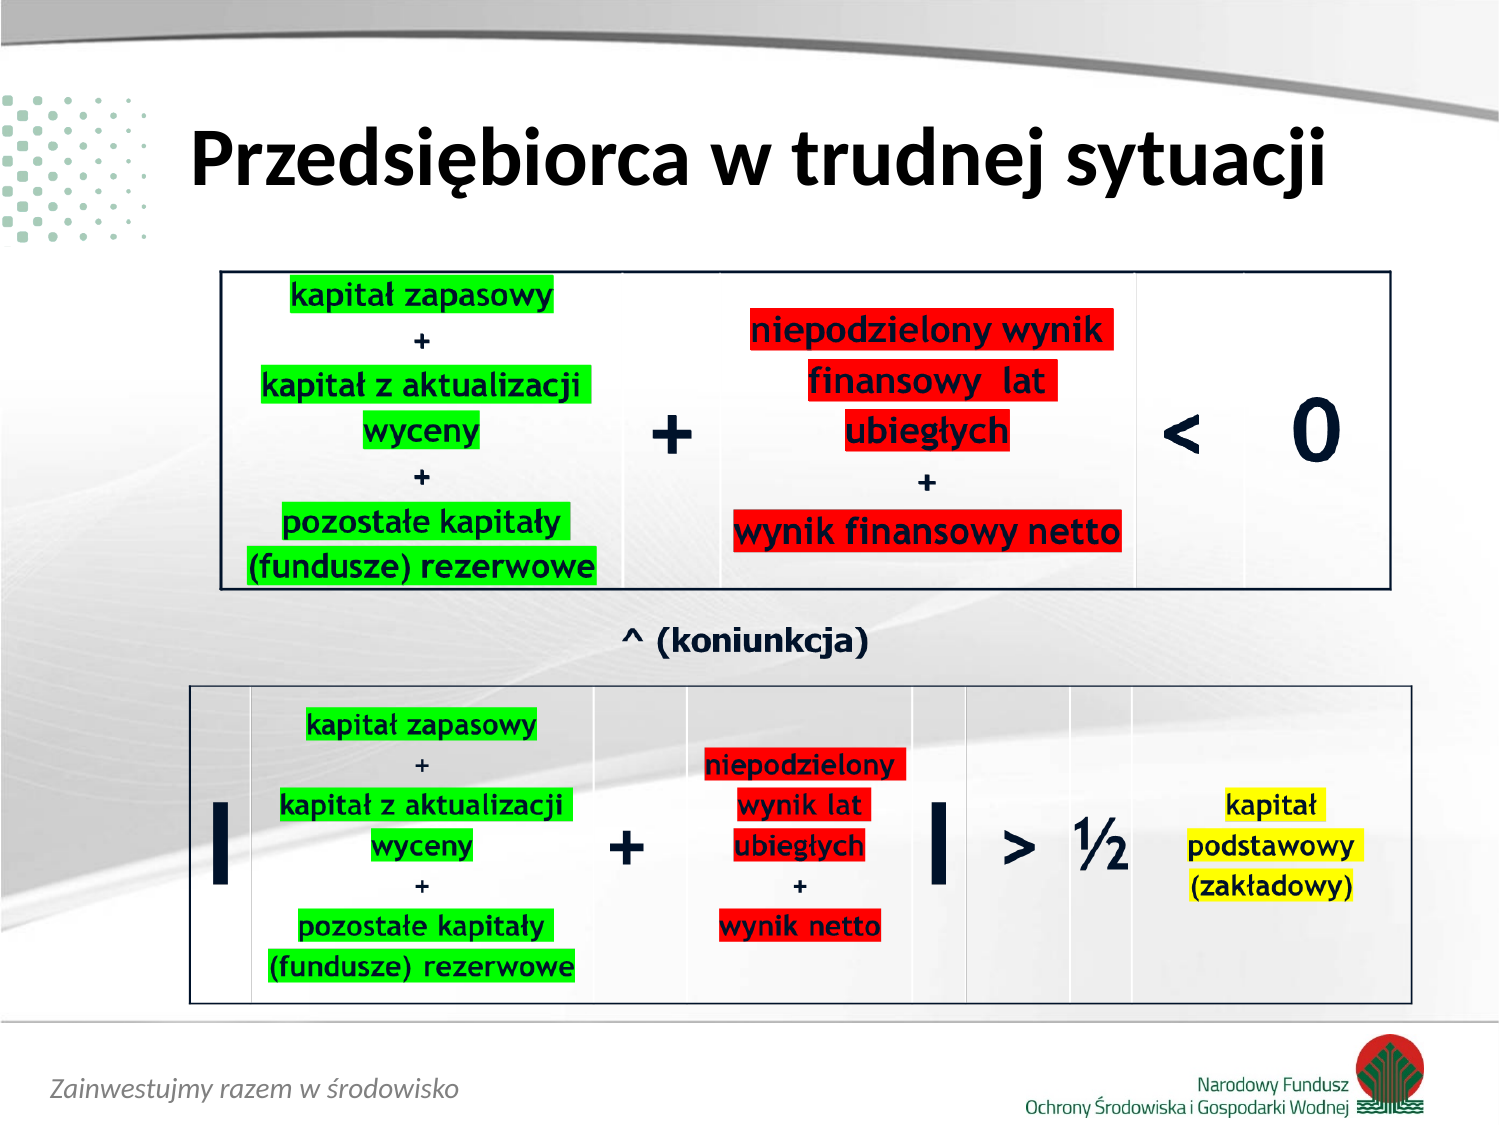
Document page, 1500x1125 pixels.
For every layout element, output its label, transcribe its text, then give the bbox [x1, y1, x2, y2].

title Przedsiębiorca w trudnej sytuacji [175, 58, 1425, 247]
picture [1026, 1034, 1424, 1118]
picture [0, 0, 1499, 1023]
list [188, 262, 1413, 1006]
